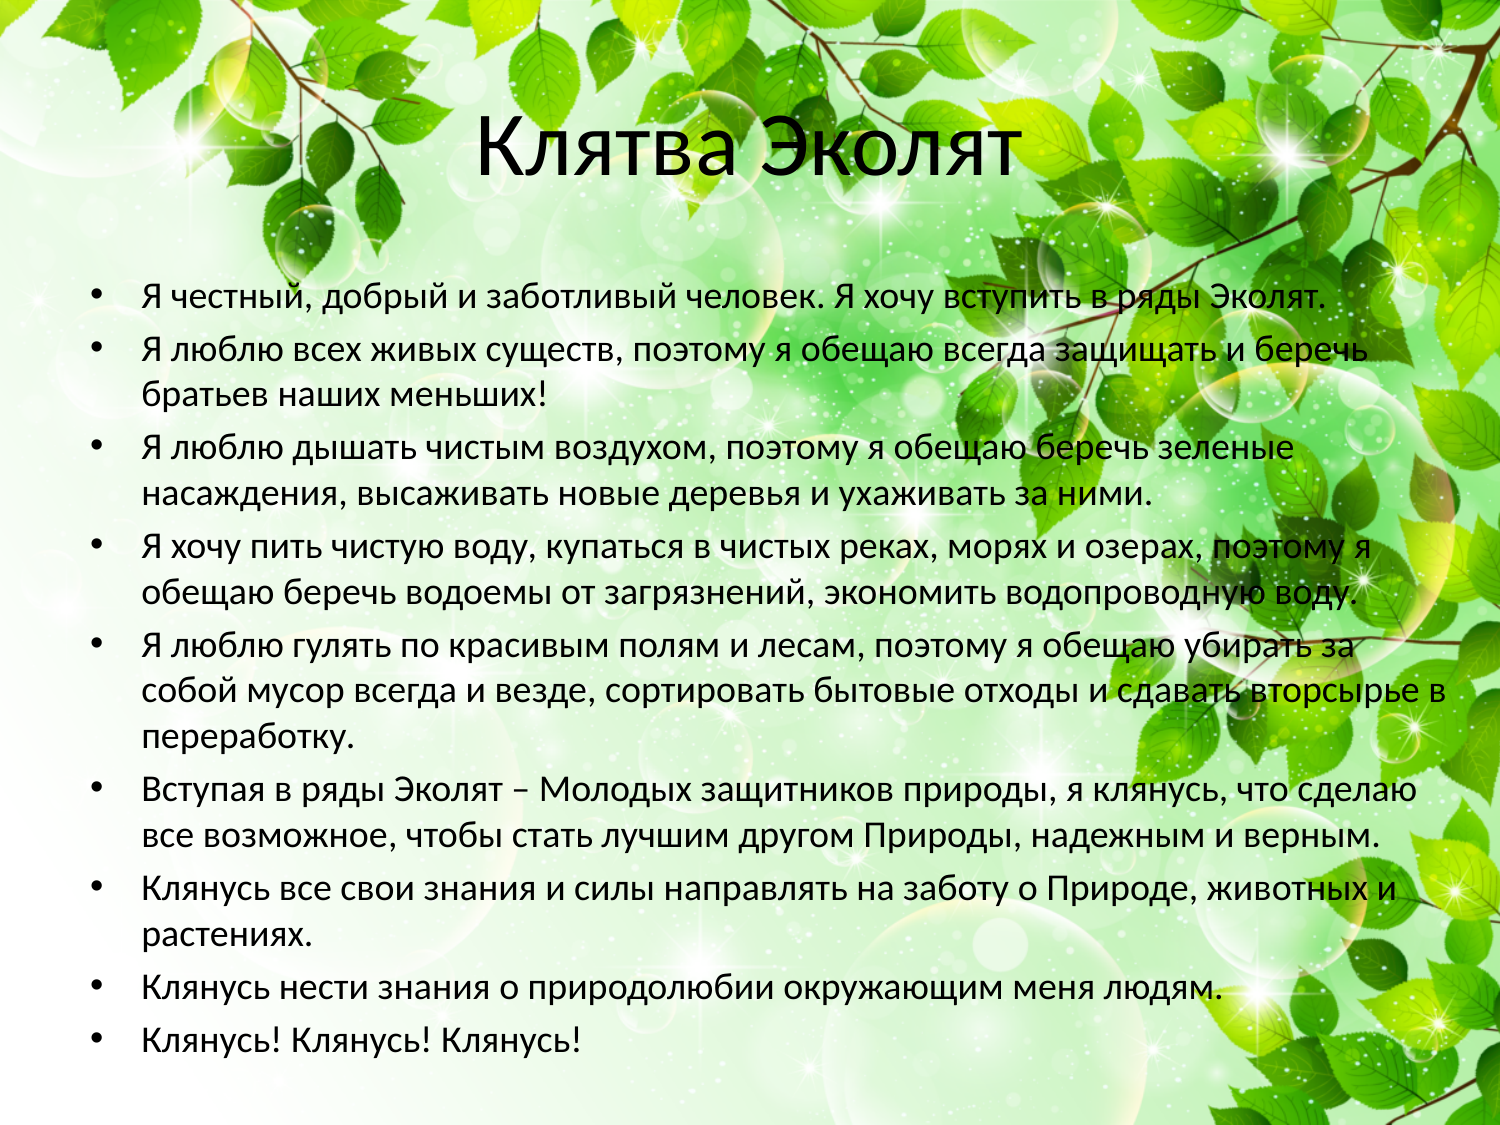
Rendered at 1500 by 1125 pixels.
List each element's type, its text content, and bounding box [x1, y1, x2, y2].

list Я честный, добрый и заботливый человек. Я хочу вступить в ряды Эколят. Я люблю всех живых существ, поэтому я обещаю всегда защищать и беречь братьев наших меньших! Я люблю дышать чистым воздухом, поэтому я обещаю беречь зеленые насаждения, высаживать новые деревья и ухаживать за ними. Я хочу пить чистую воду, купаться в чистых реках, морях и озерах, поэтому я обещаю беречь водоемы от загрязнений, экономить водопроводную воду. Я люблю гулять по красивым полям и лесам, поэтому я обещаю убирать за собой мусор всегда и везде, сортировать бытовые отходы и сдавать вторсырье в переработку. Вступая в ряды Эколят – Молодых защитников природы, я клянусь, что сделаю все возможное, чтобы стать лучшим другом Природы, надежным и верным. Клянусь все свои знания и силы направлять на заботу о Природе, животных и растениях. Клянусь нести знания о природолюбии окружающим меня людям. Клянусь! Клянусь! Клянусь! [75, 262, 1465, 1079]
picture [0, 0, 1500, 1125]
title Клятва Эколят [75, 45, 1425, 233]
